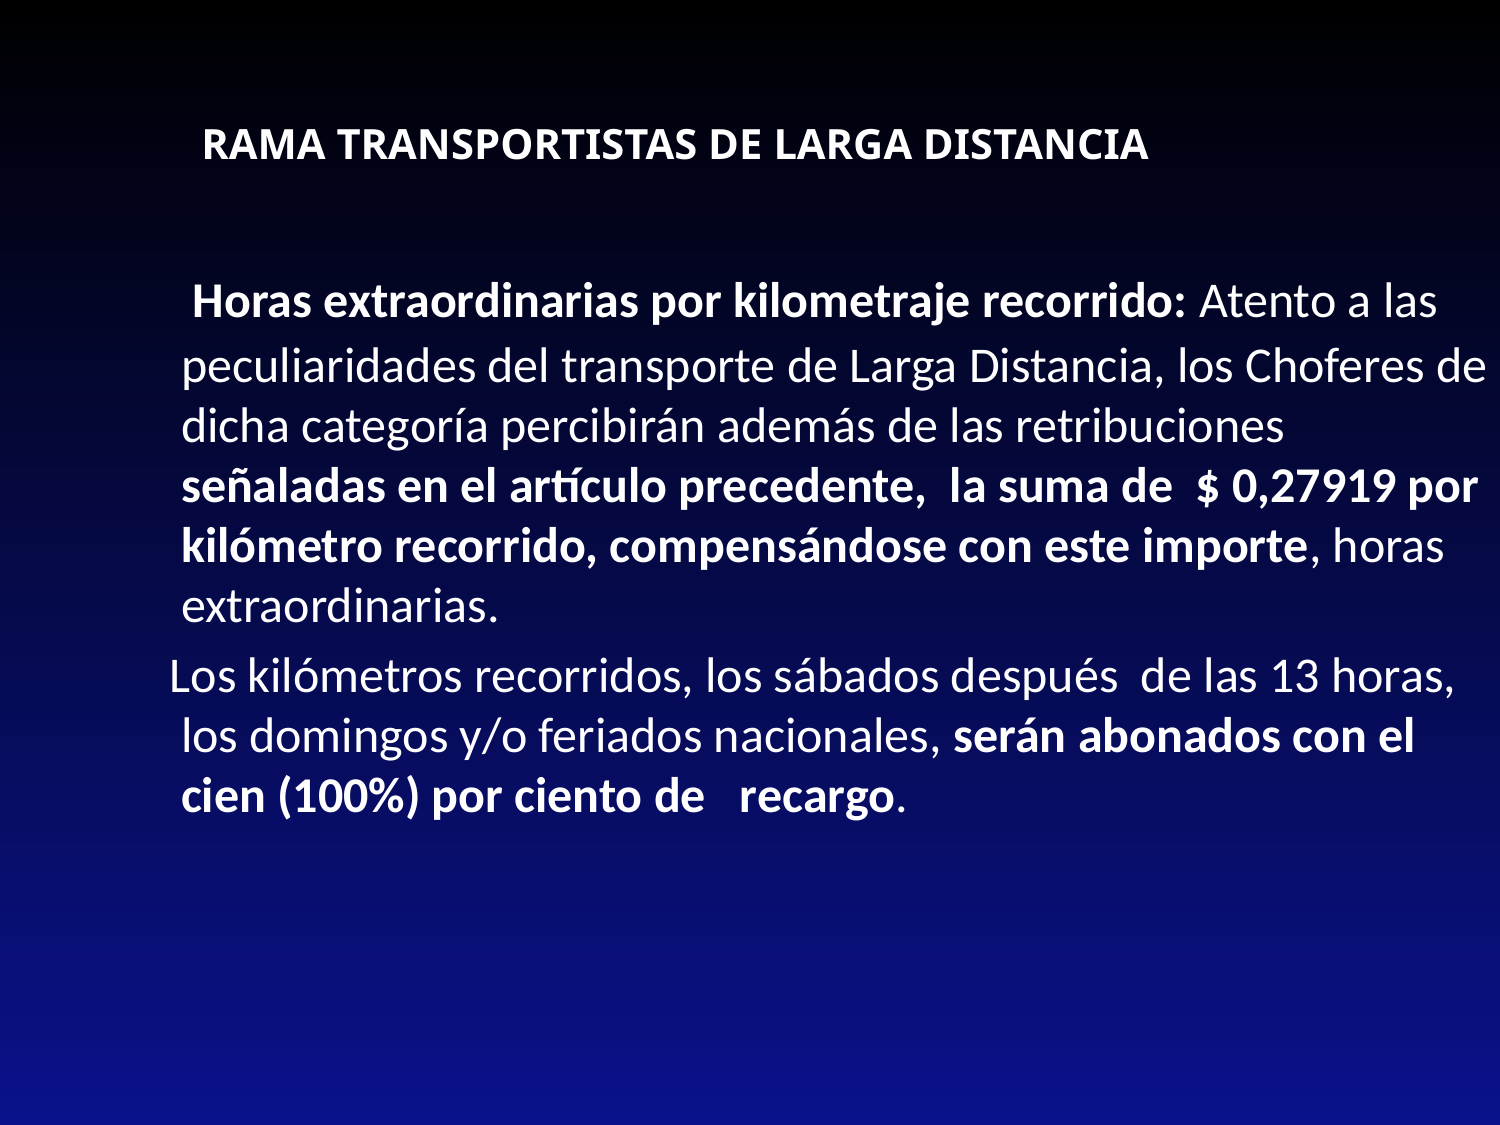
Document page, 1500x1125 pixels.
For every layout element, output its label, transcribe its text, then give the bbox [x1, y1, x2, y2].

title RAMA TRANSPORTISTAS DE LARGA DISTANCIA [0, 44, 1351, 233]
list Horas extraordinarias por kilometraje recorrido: Atento a las peculiaridades del transporte de Larga Distancia, los Choferes de dicha categoría percibirán además de las retribuciones señaladas en el artículo precedente, la suma de $ 0,27919 por kilómetro recorrido, compensándose con este importe, horas extraordinarias. Los kilómetros recorridos, los sábados después de las 13 horas, los domingos y/o feriados nacionales, serán abonados con el cien (100%) por ciento de recargo. [124, 242, 1500, 986]
